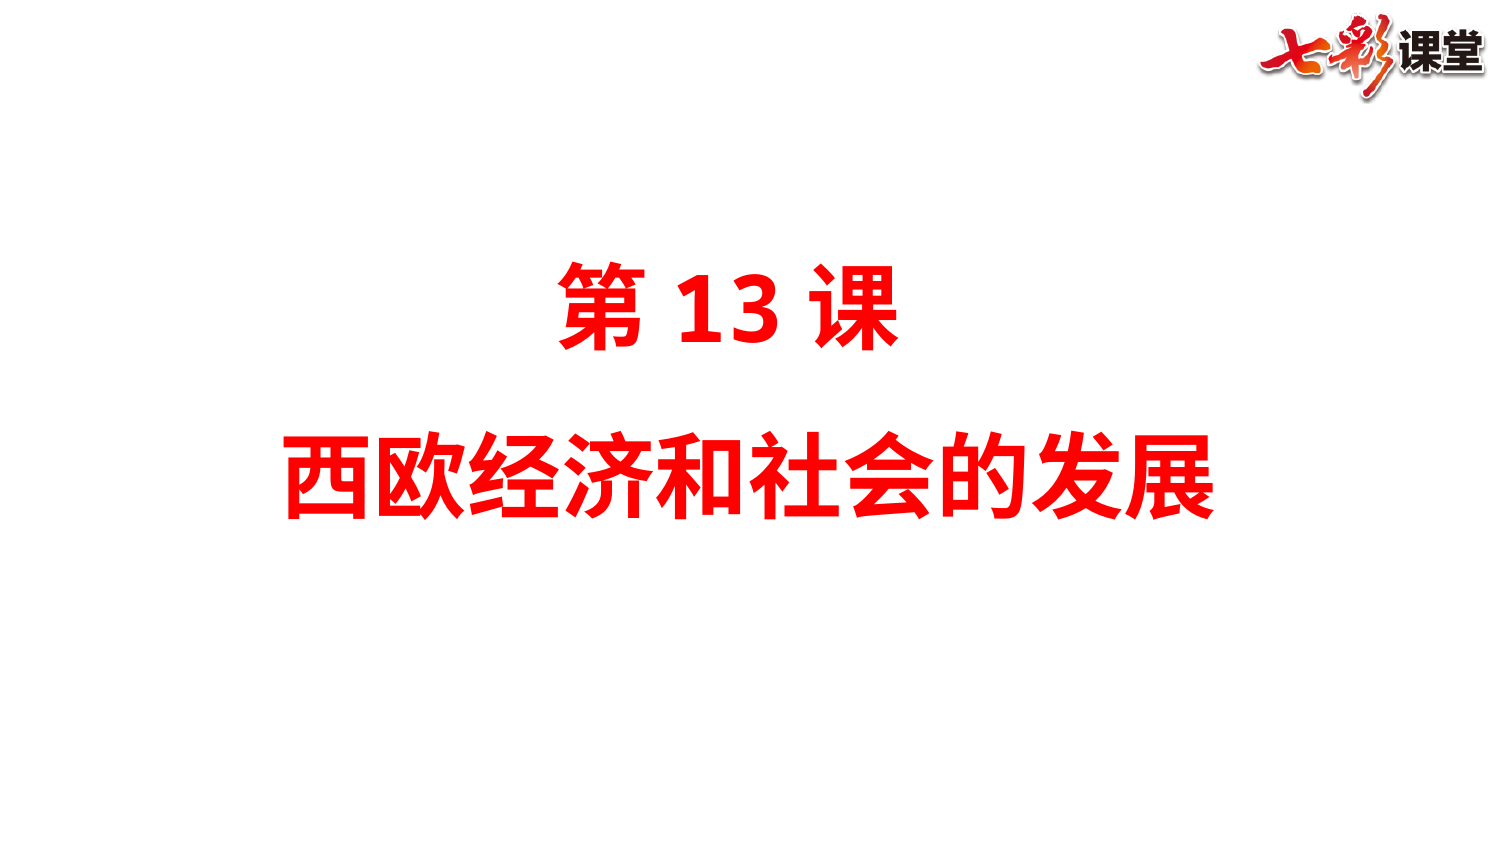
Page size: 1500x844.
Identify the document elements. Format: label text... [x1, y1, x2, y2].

picture [1254, 8, 1491, 104]
text_box 第13课 西欧经济和社会的发展 [64, 185, 1433, 538]
